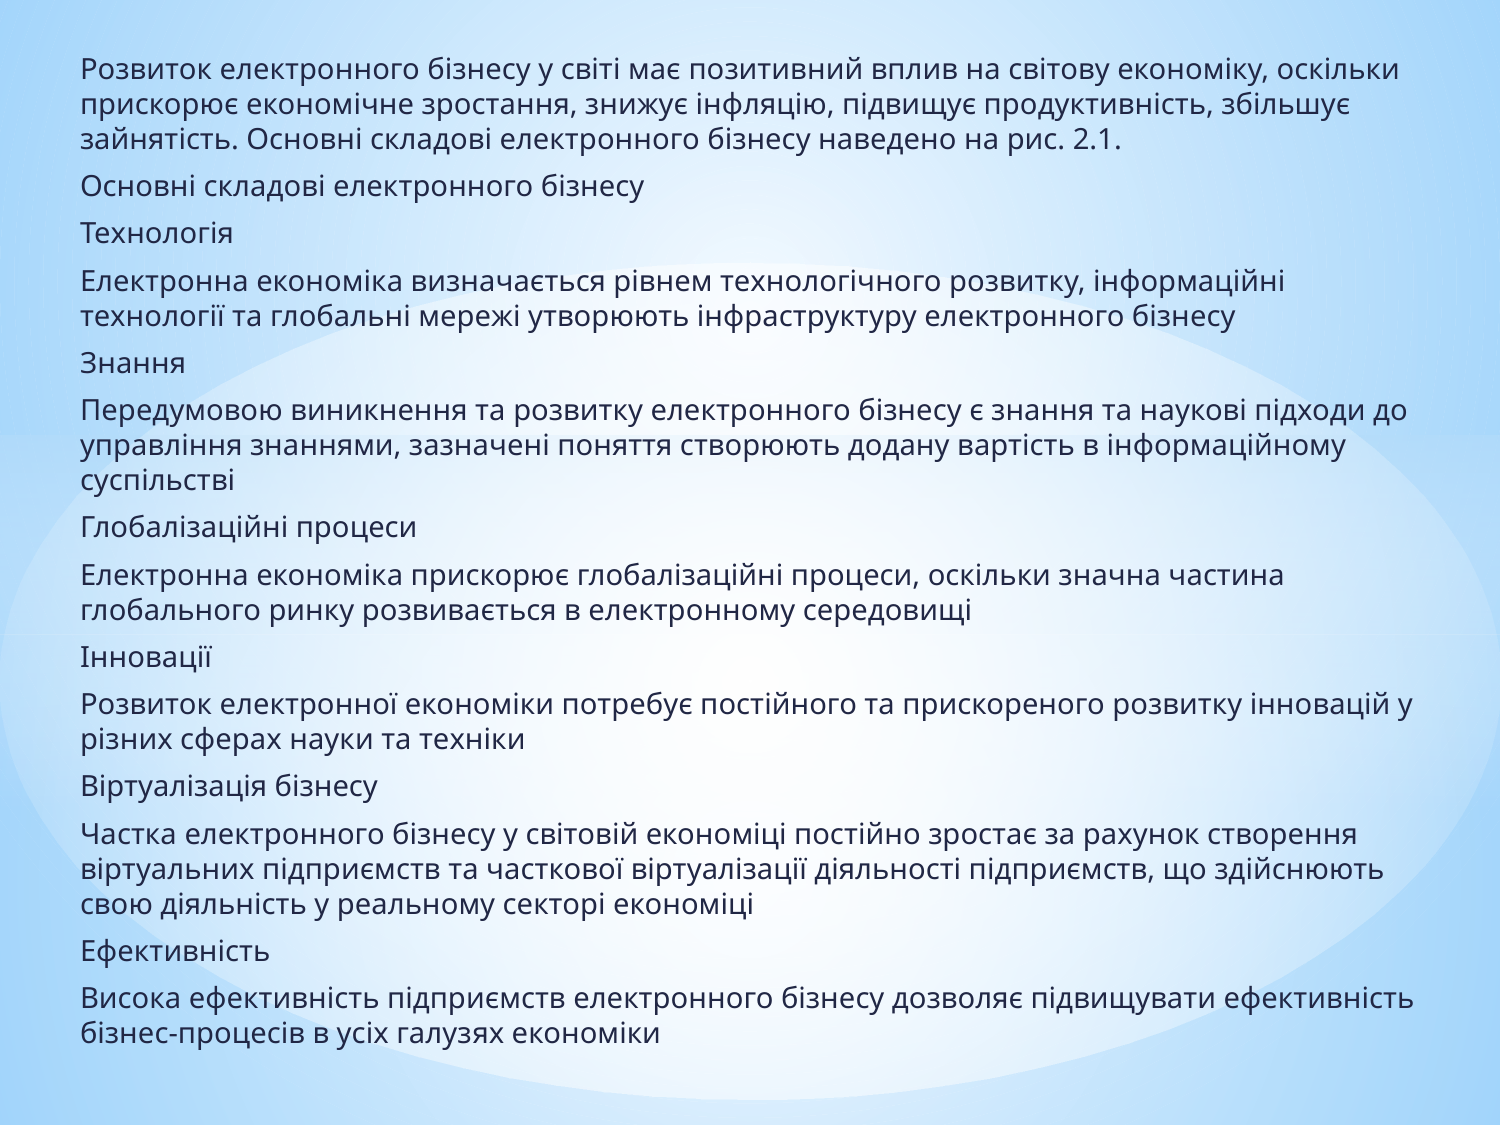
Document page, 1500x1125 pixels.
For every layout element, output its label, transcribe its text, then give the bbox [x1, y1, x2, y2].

subtitle Розвиток електронного бізнесу у світі має позитивний вплив на світову економіку, оскільки прискорює економічне зростання, знижує інфляцію, підвищує продуктивність, збільшує зайнятість. Основні складові електронного бізнесу наведено на рис. 2.1. Основні складові електронного бізнесу Технологія Електронна економіка визначається рівнем технологічного розвитку, інформаційні технології та глобальні мережі утворюють інфраструктуру електронного бізнесу Знання Передумовою виникнення та розвитку електронного бізнесу є знання та наукові підходи до управління знаннями, зазначені поняття створюють додану вартість в інформаційному суспільстві Глобалізаційні процеси Електронна економіка прискорює глобалізаційні процеси, оскільки значна частина глобального ринку розвивається в електронному середовищі Інновації Розвиток електронної економіки потребує постійного та прискореного розвитку інновацій у різних сферах науки та техніки Віртуалізація бізнесу Частка електронного бізнесу у світовій економіці постійно зростає за рахунок створення віртуальних підприємств та часткової віртуалізації діяльності підприємств, що здійснюють свою діяльність у реальному секторі економіці Ефективність Висока ефективність підприємств електронного бізнесу дозволяє підвищувати ефективність бізнес-процесів в усіх галузях економіки [64, 42, 1436, 1071]
